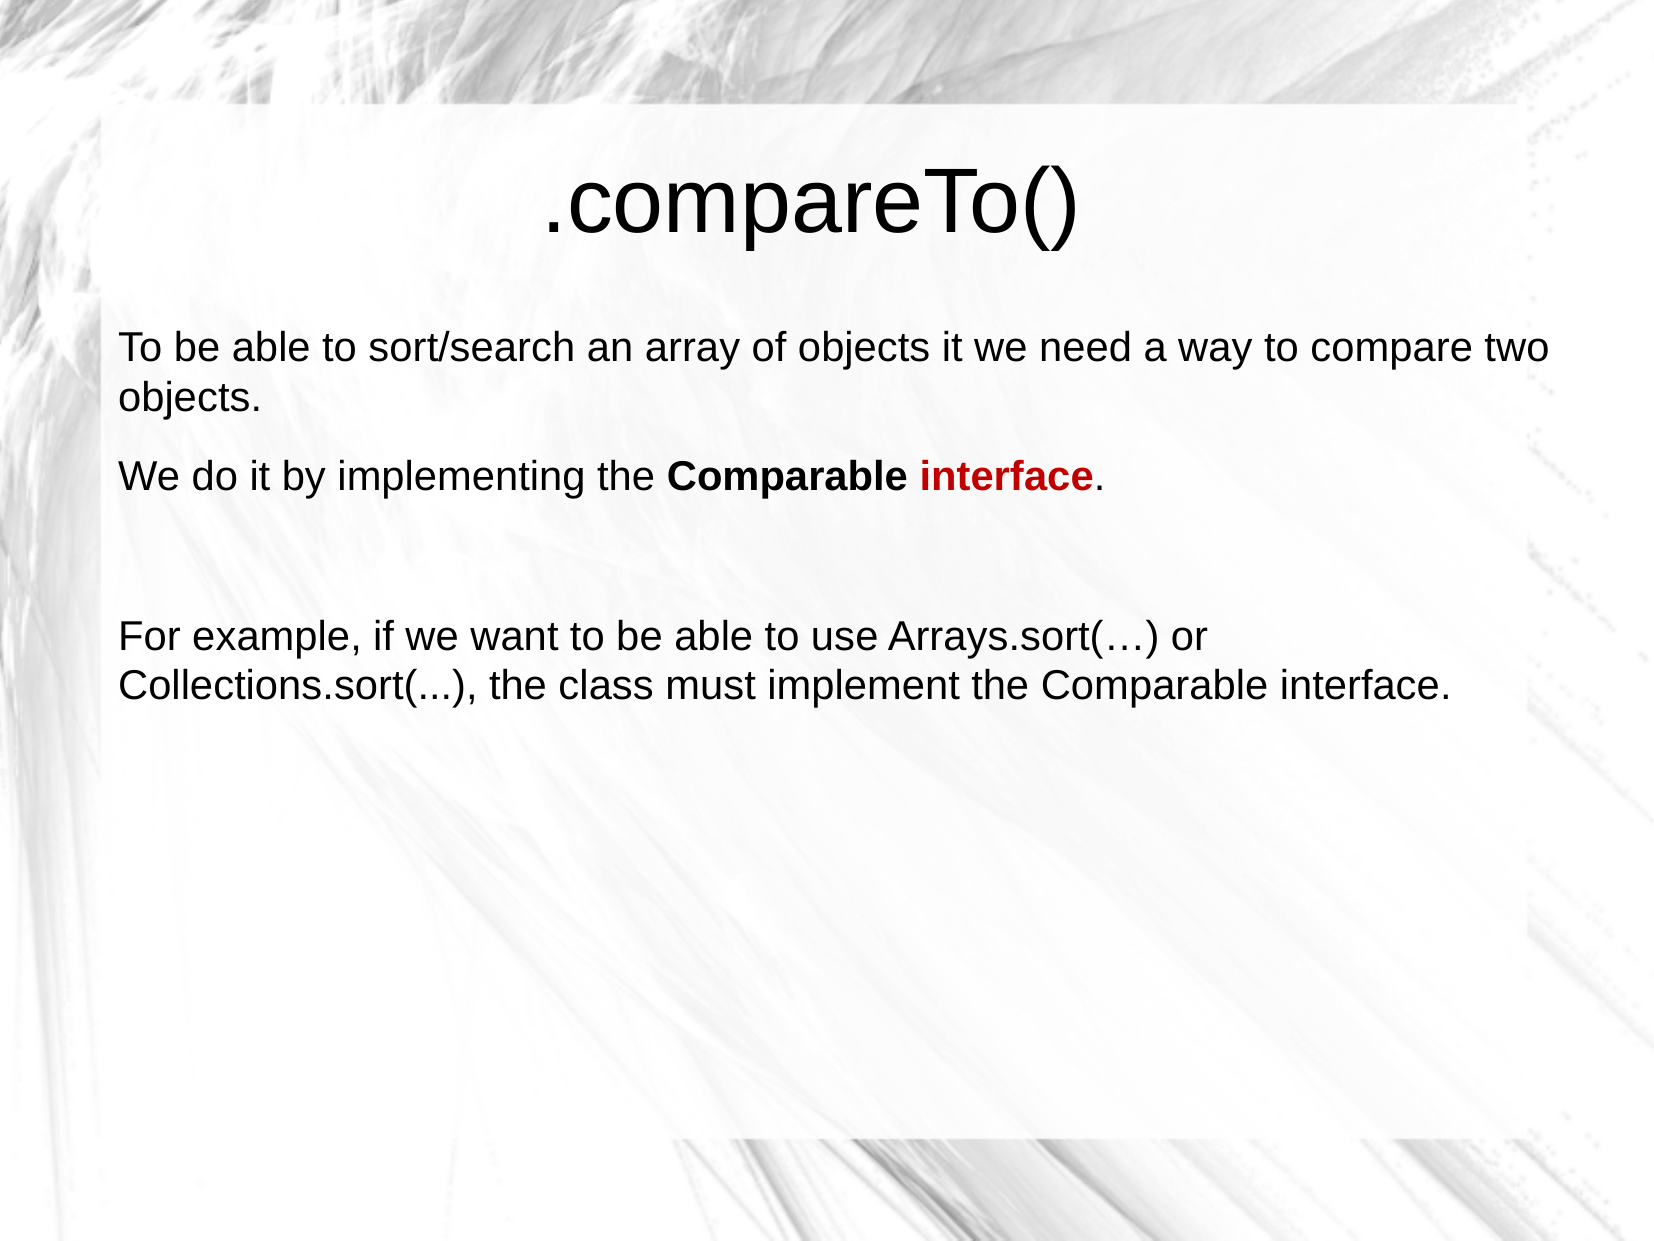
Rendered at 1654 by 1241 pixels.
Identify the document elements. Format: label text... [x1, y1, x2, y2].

list To be able to sort/search an array of objects it we need a way to compare two objects. We do it by implementing the Comparable interface. For example, if we want to be able to use Arrays.sort(…) or Collections.sort(...), the class must implement the Comparable interface. [118, 319, 1571, 1102]
picture [0, 0, 1654, 1241]
title .compareTo() [118, 112, 1506, 281]
